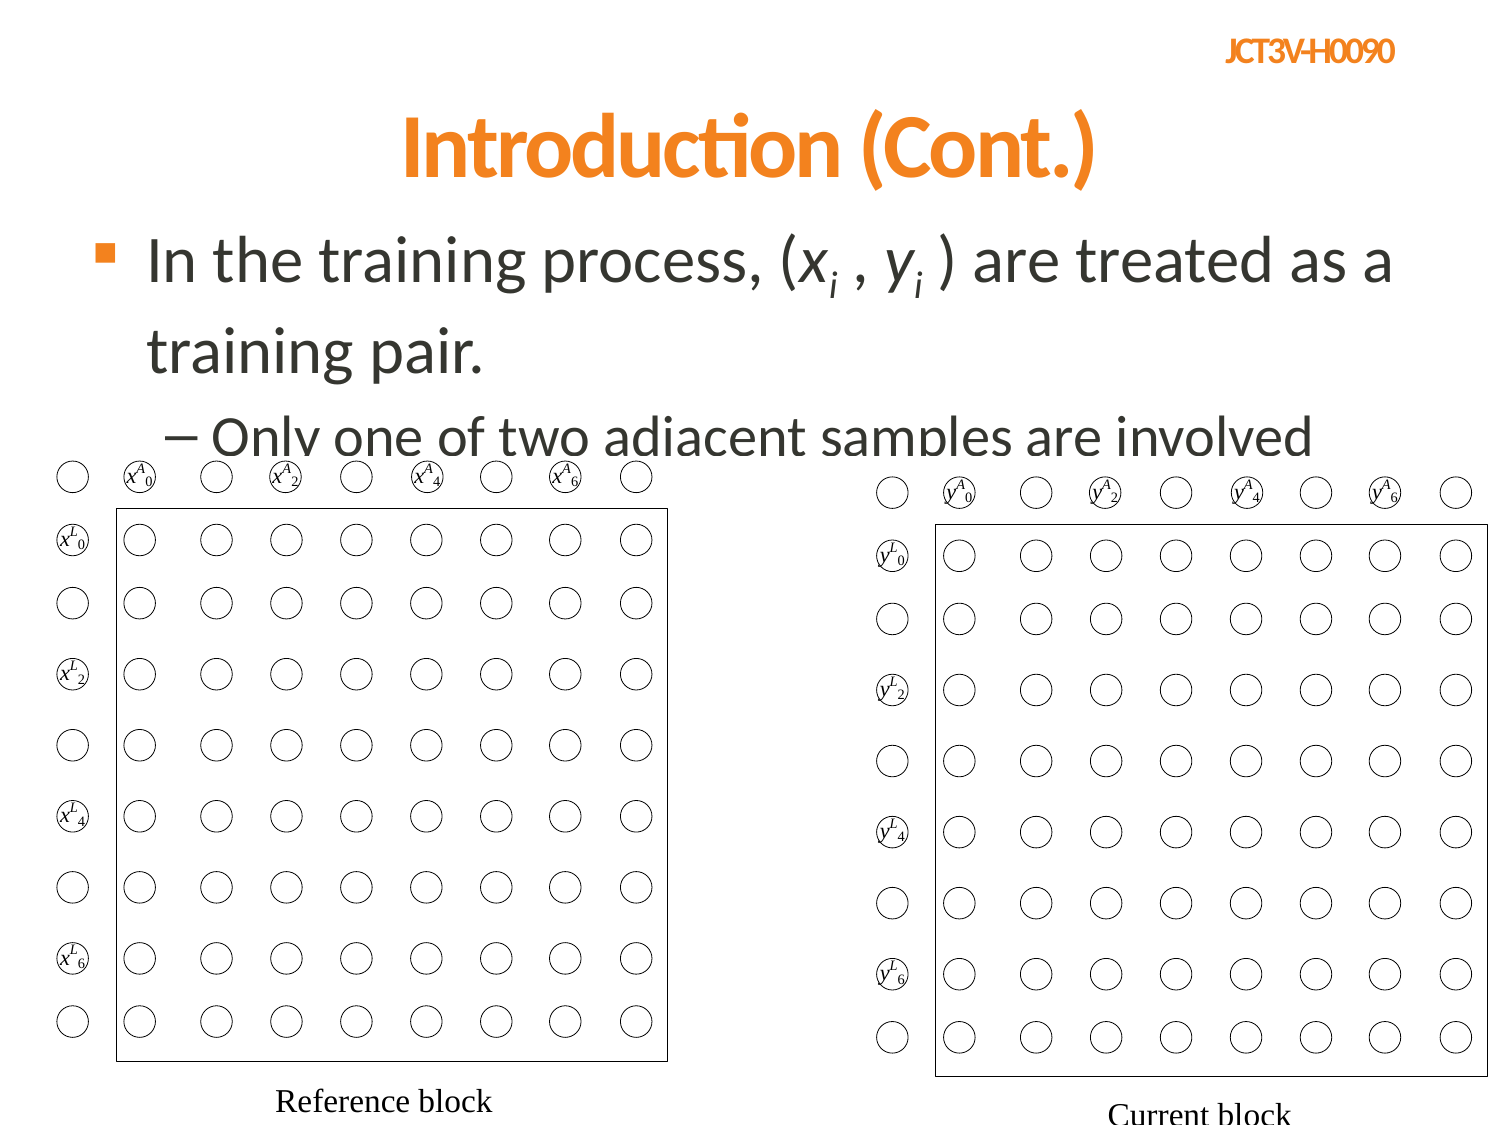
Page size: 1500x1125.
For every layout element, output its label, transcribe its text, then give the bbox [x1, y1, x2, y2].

list In the training process, (xi , yi ) are treated as a training pair. Only one of two adjacent samples are involved [75, 208, 1425, 454]
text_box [52, 455, 1492, 1125]
title Introduction (Cont.) [75, 99, 1425, 208]
